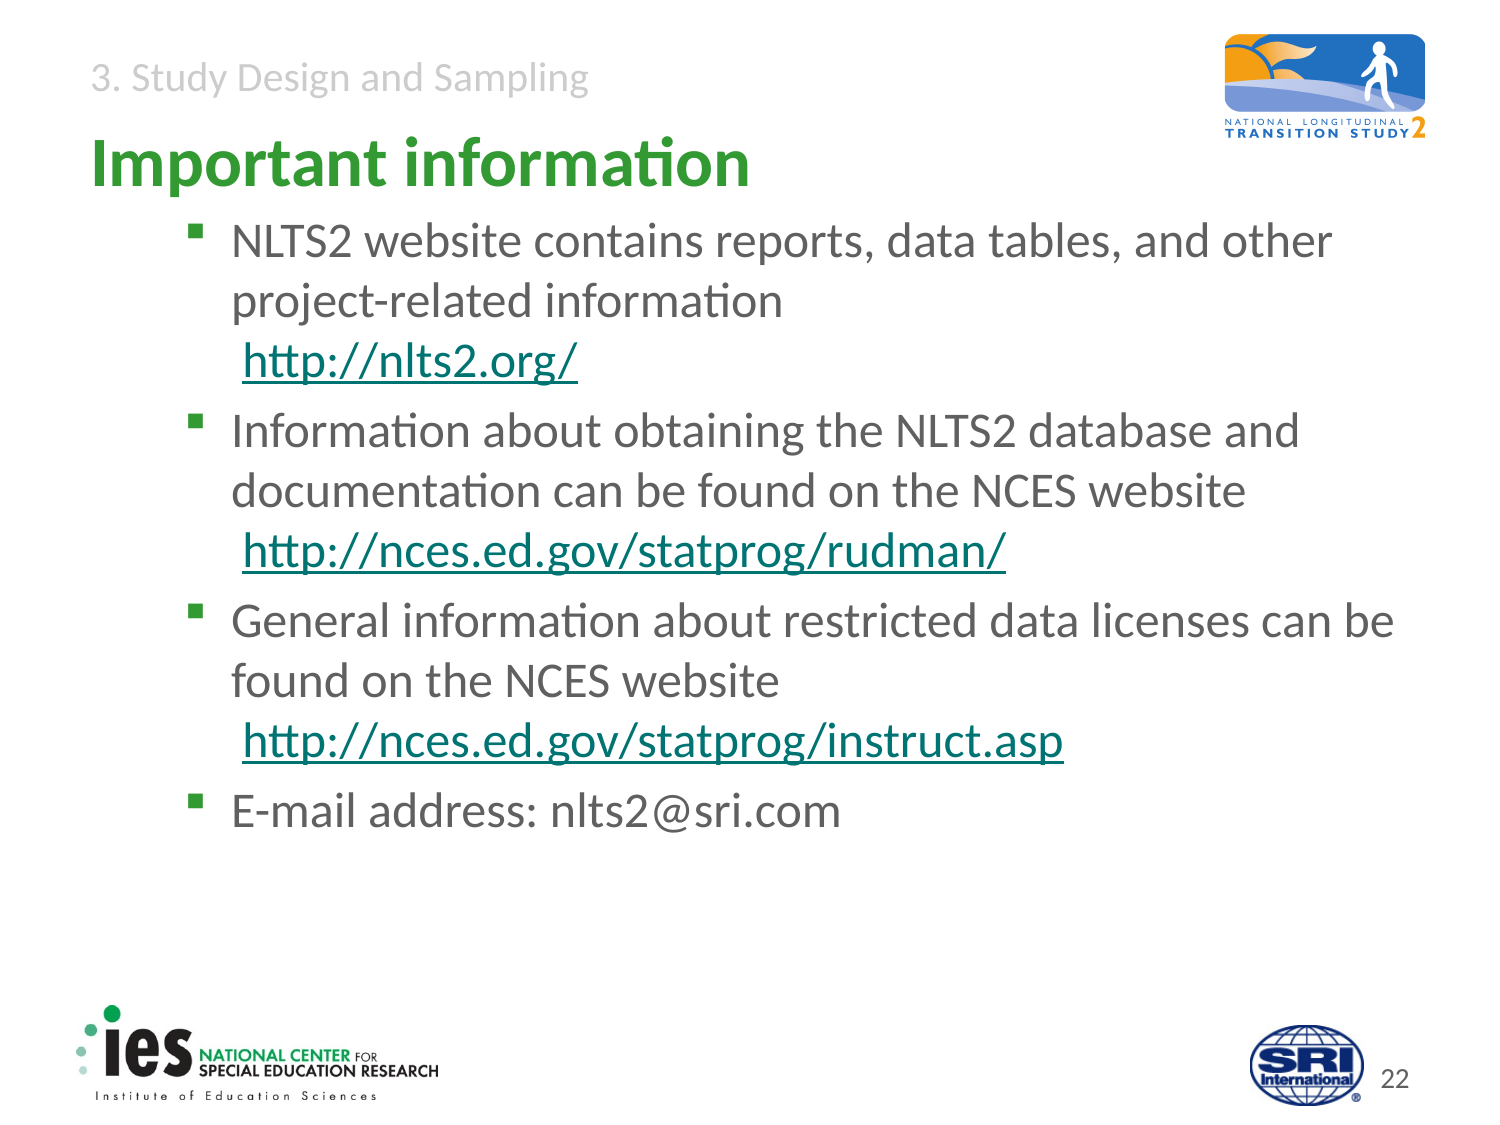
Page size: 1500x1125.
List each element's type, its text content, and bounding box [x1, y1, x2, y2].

slide_number 21 [1321, 1051, 1426, 1125]
picture [76, 1005, 438, 1100]
title Important information [74, 90, 1426, 226]
list NLTS2 website contains reports, data tables, and other project-related information http://nlts2.org/ Information about obtaining the NLTS2 database and documentation can be found on the NCES website http://nces.ed.gov/statprog/rudman/ General information about restricted data licenses can be found on the NCES website http://nces.ed.gov/statprog/instruct.asp E-mail address: nlts2@sri.com [112, 199, 1463, 943]
picture [1250, 1025, 1364, 1106]
